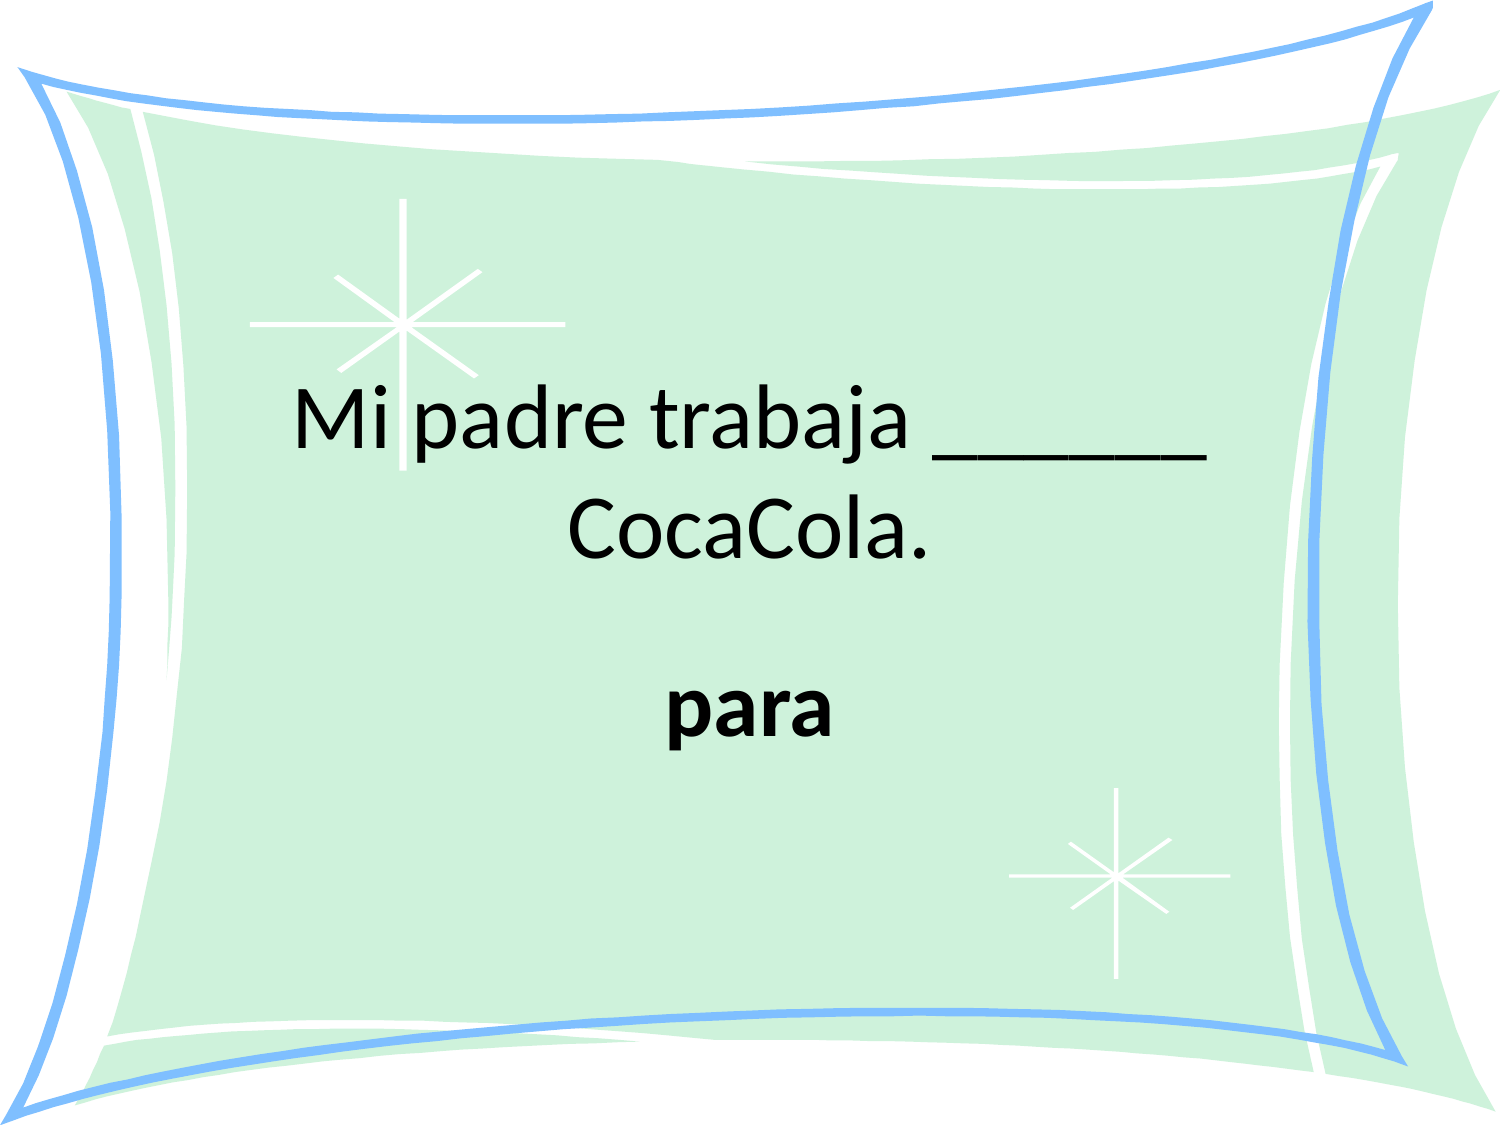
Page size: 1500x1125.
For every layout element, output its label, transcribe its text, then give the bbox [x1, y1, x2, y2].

text_box para [224, 637, 1275, 925]
text_box Mi padre trabaja ______ CocaCola. [112, 349, 1388, 591]
